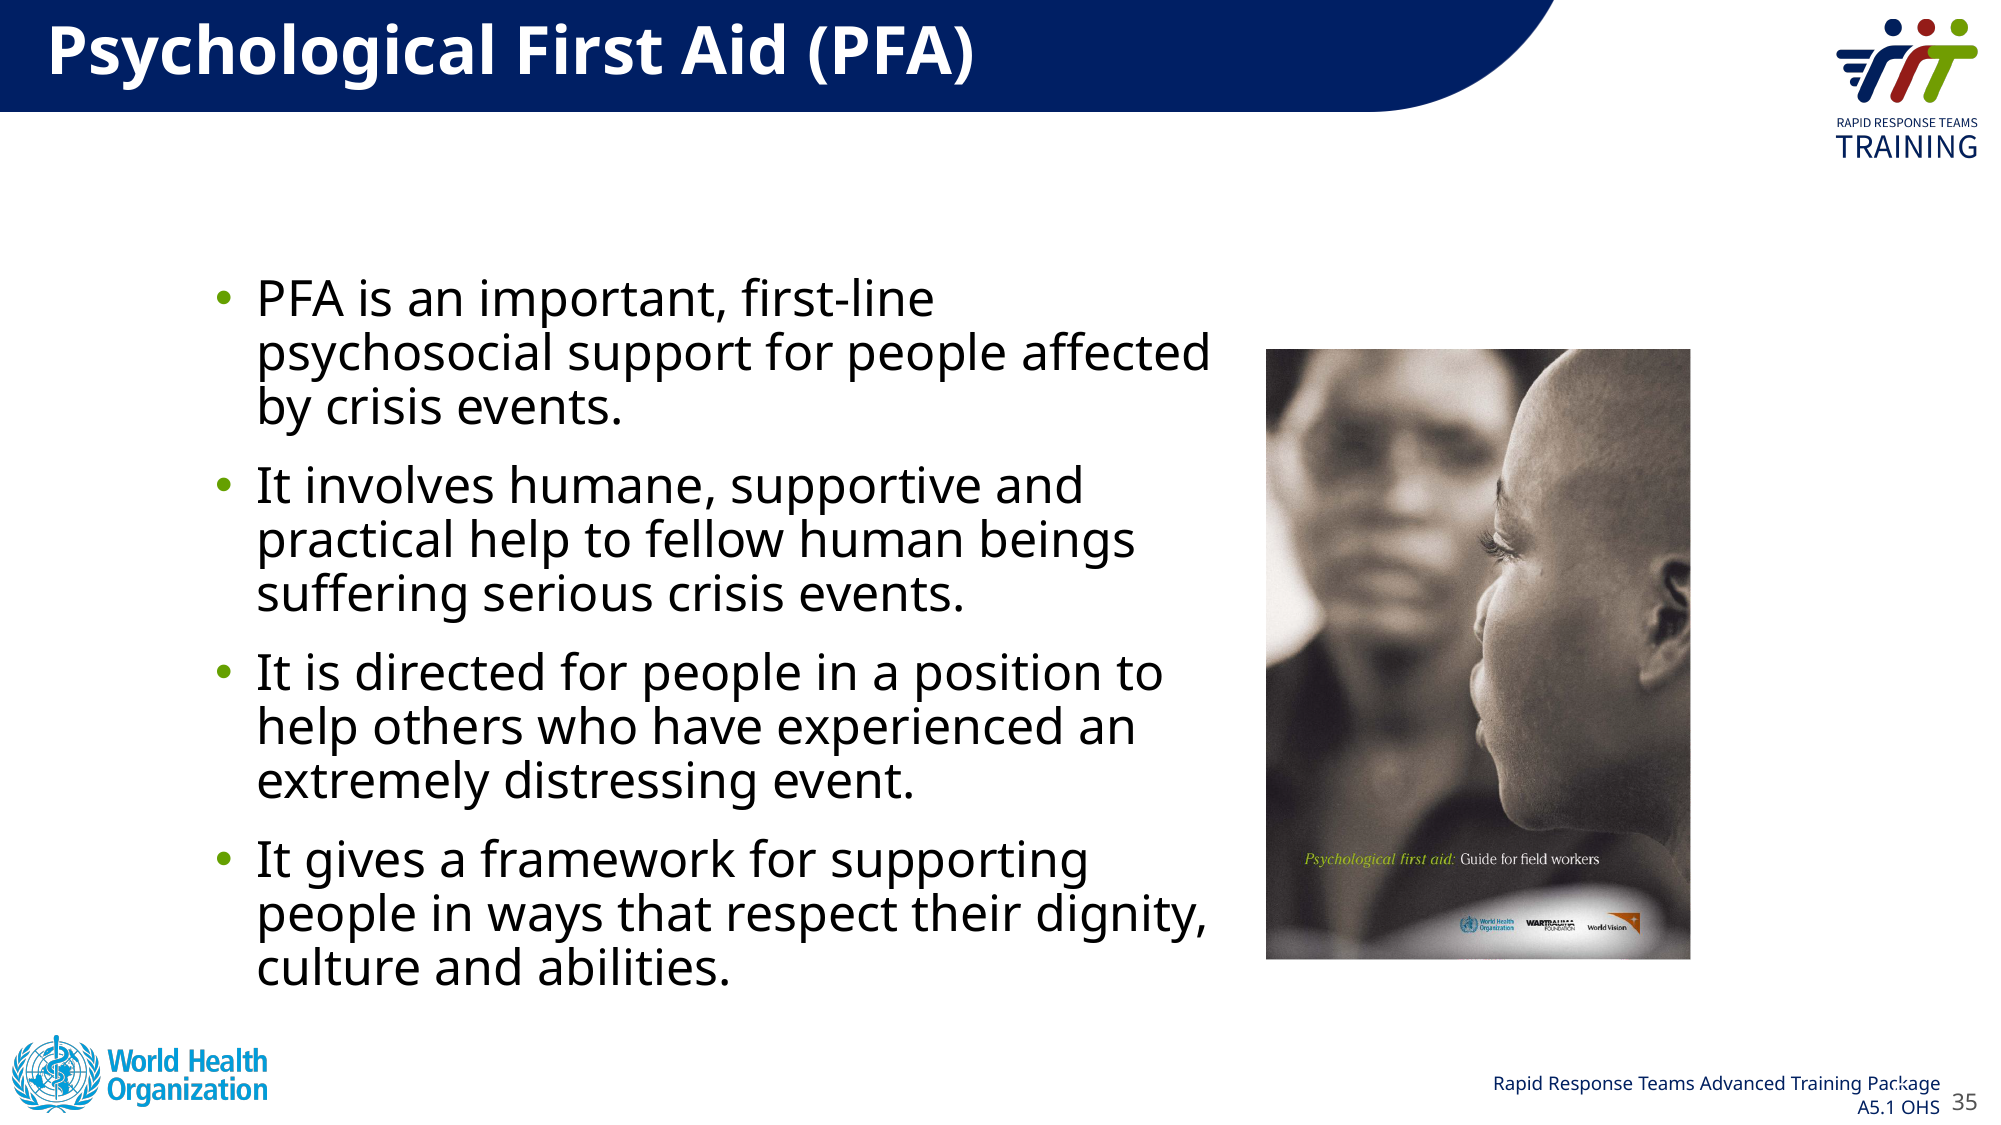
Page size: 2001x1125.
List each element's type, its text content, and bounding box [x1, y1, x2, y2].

picture [58, 1050, 64, 1058]
picture [1835, 19, 1978, 167]
slide_number 35 [1882, 1037, 1930, 1092]
picture [12, 1035, 267, 1113]
picture [0, 0, 1578, 112]
picture [1266, 349, 1692, 960]
list PFA is an important, first-line psychosocial support for people affected by crisis events. It involves humane, supportive and practical help to fellow human beings suffering serious crisis events. It is directed for people in a position to help others who have experienced an extremely distressing event. It gives a framework for supporting people in ways that respect their dignity, culture and abilities. [207, 265, 1234, 1020]
title Psychological First Aid (PFA) [38, 0, 1066, 107]
picture [12, 1083, 48, 1113]
